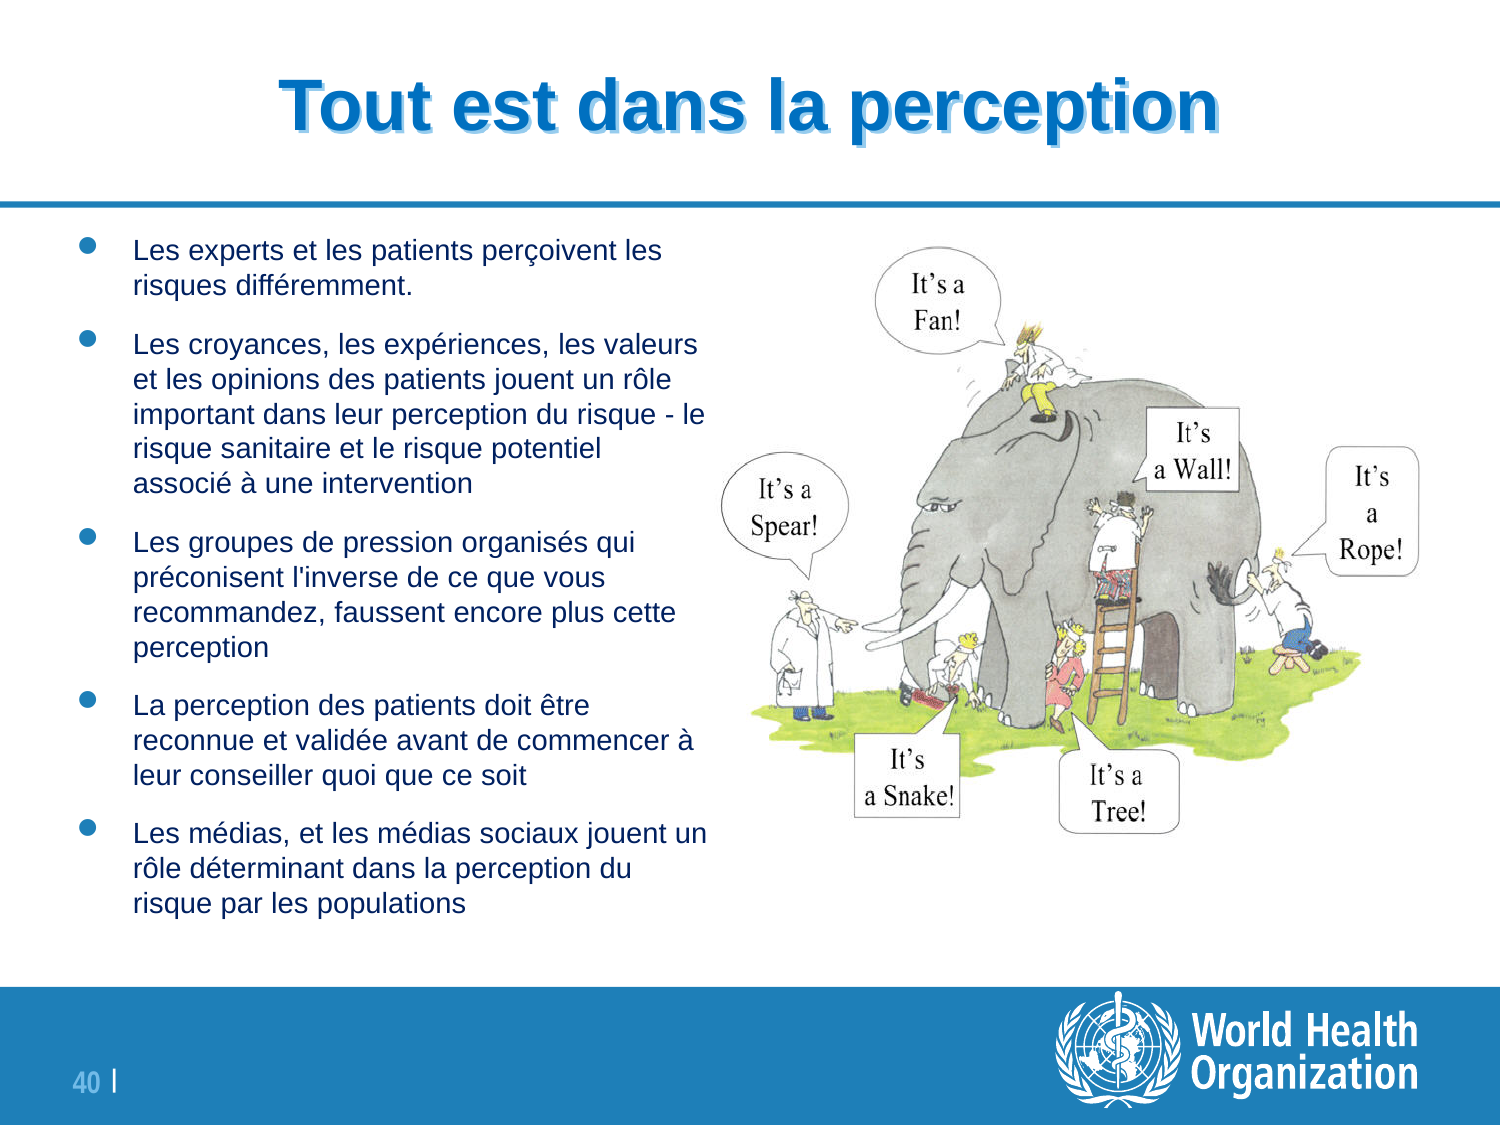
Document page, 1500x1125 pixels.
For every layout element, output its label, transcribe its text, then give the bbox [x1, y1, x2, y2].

picture [714, 239, 1471, 859]
list Les experts et les patients perçoivent les risques différemment. Les croyances, les expériences, les valeurs et les opinions des patients jouent un rôle important dans leur perception du risque - le risque sanitaire et le risque potentiel associé à une intervention Les groupes de pression organisés qui préconisent l'inverse de ce que vous recommandez, faussent encore plus cette perception La perception des patients doit être reconnue et validée avant de commencer à leur conseiller quoi que ce soit Les médias, et les médias sociaux jouent un rôle déterminant dans la perception du risque par les populations [76, 231, 709, 1006]
title Tout est dans la perception [0, 0, 1500, 204]
